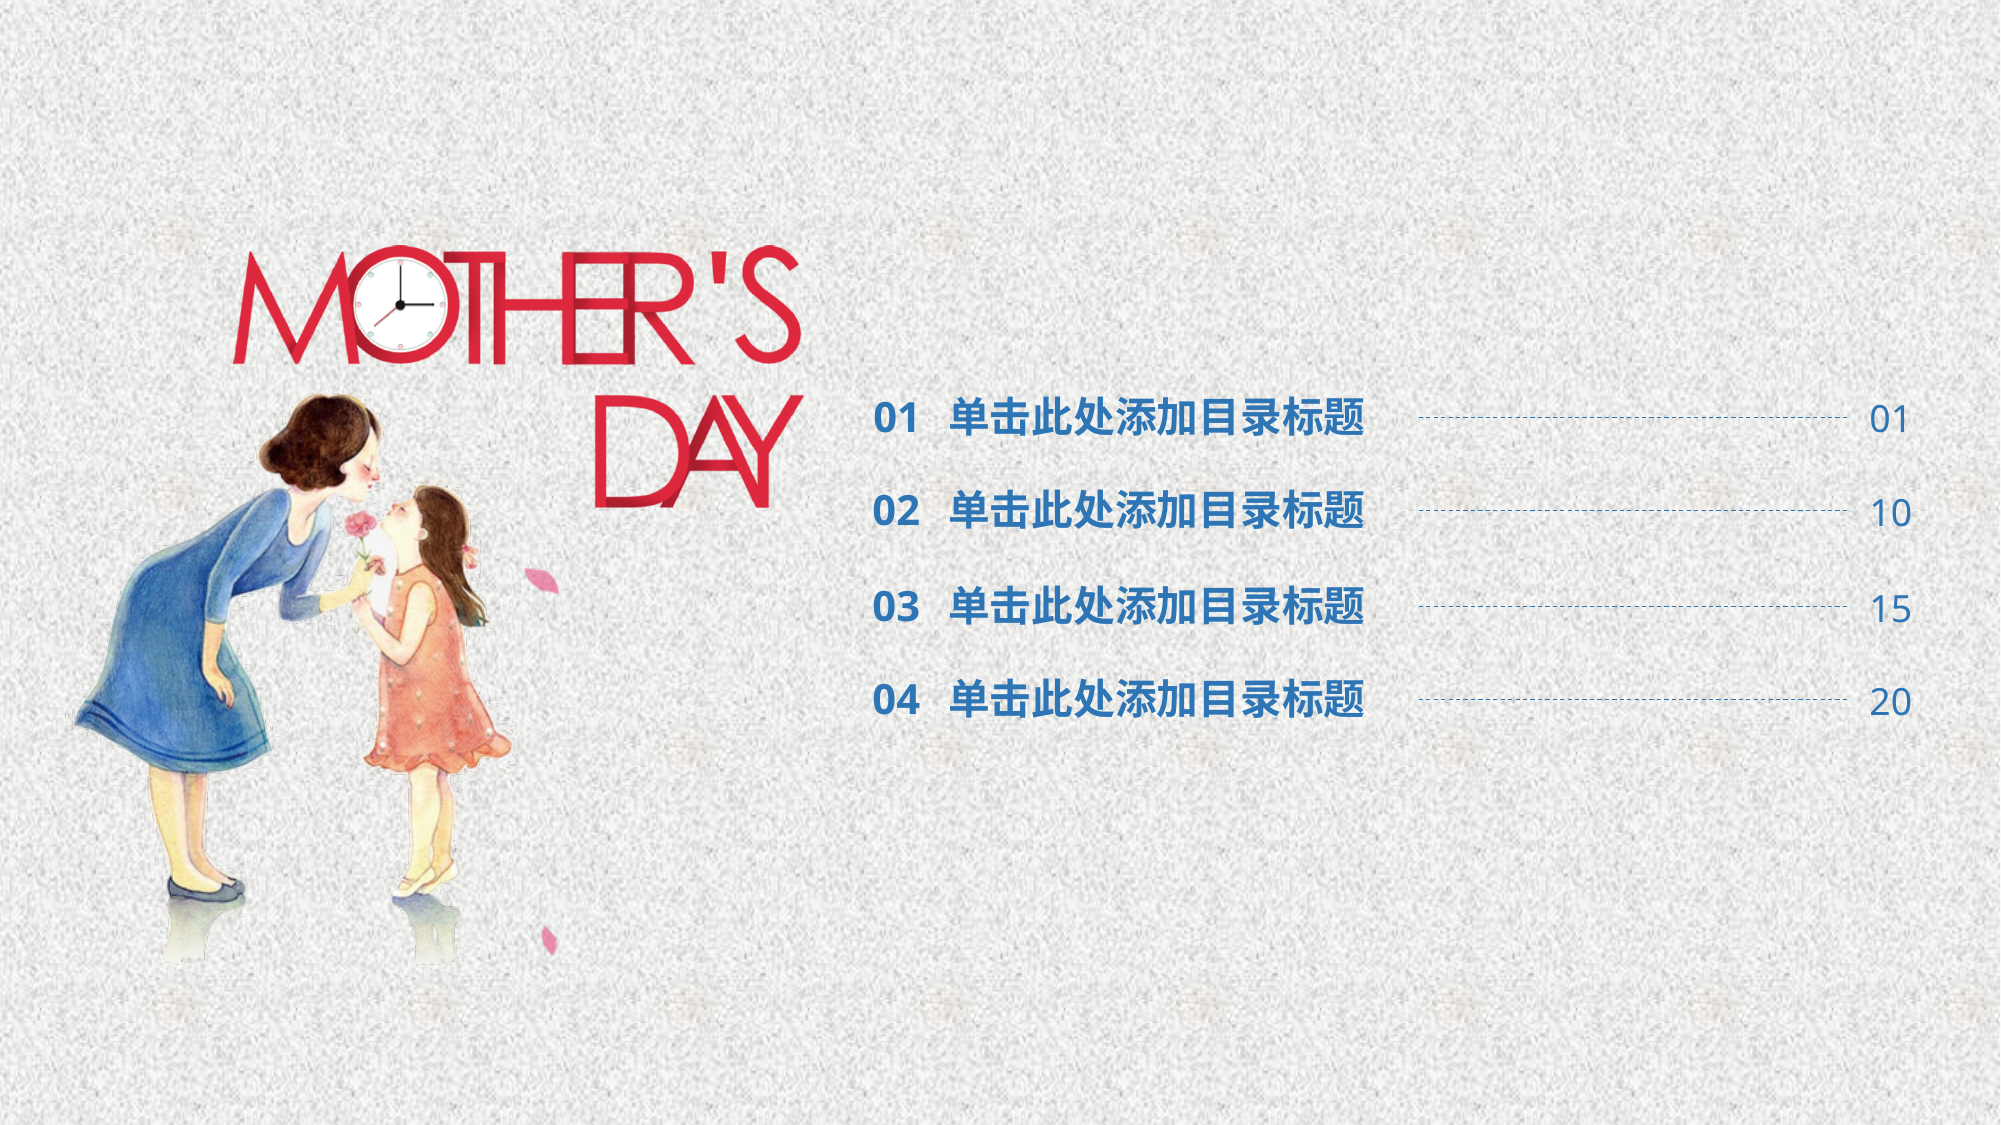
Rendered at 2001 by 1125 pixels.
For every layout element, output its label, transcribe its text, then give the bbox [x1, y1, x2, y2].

text_box 01 [1854, 387, 1938, 448]
text_box 20 [1854, 670, 1938, 731]
picture [0, 0, 2001, 1125]
text_box 10 [1854, 481, 1938, 542]
text_box 15 [1854, 577, 1938, 637]
text_box 单击此处添加目录标题 [947, 383, 1404, 448]
text_box 03 [857, 572, 936, 638]
text_box 单击此处添加目录标题 [936, 665, 1404, 731]
text_box 04 [857, 665, 936, 731]
text_box 单击此处添加目录标题 [936, 476, 1404, 542]
text_box 单击此处添加目录标题 [936, 572, 1404, 638]
text_box 01 [858, 383, 947, 448]
text_box 02 [857, 476, 936, 542]
